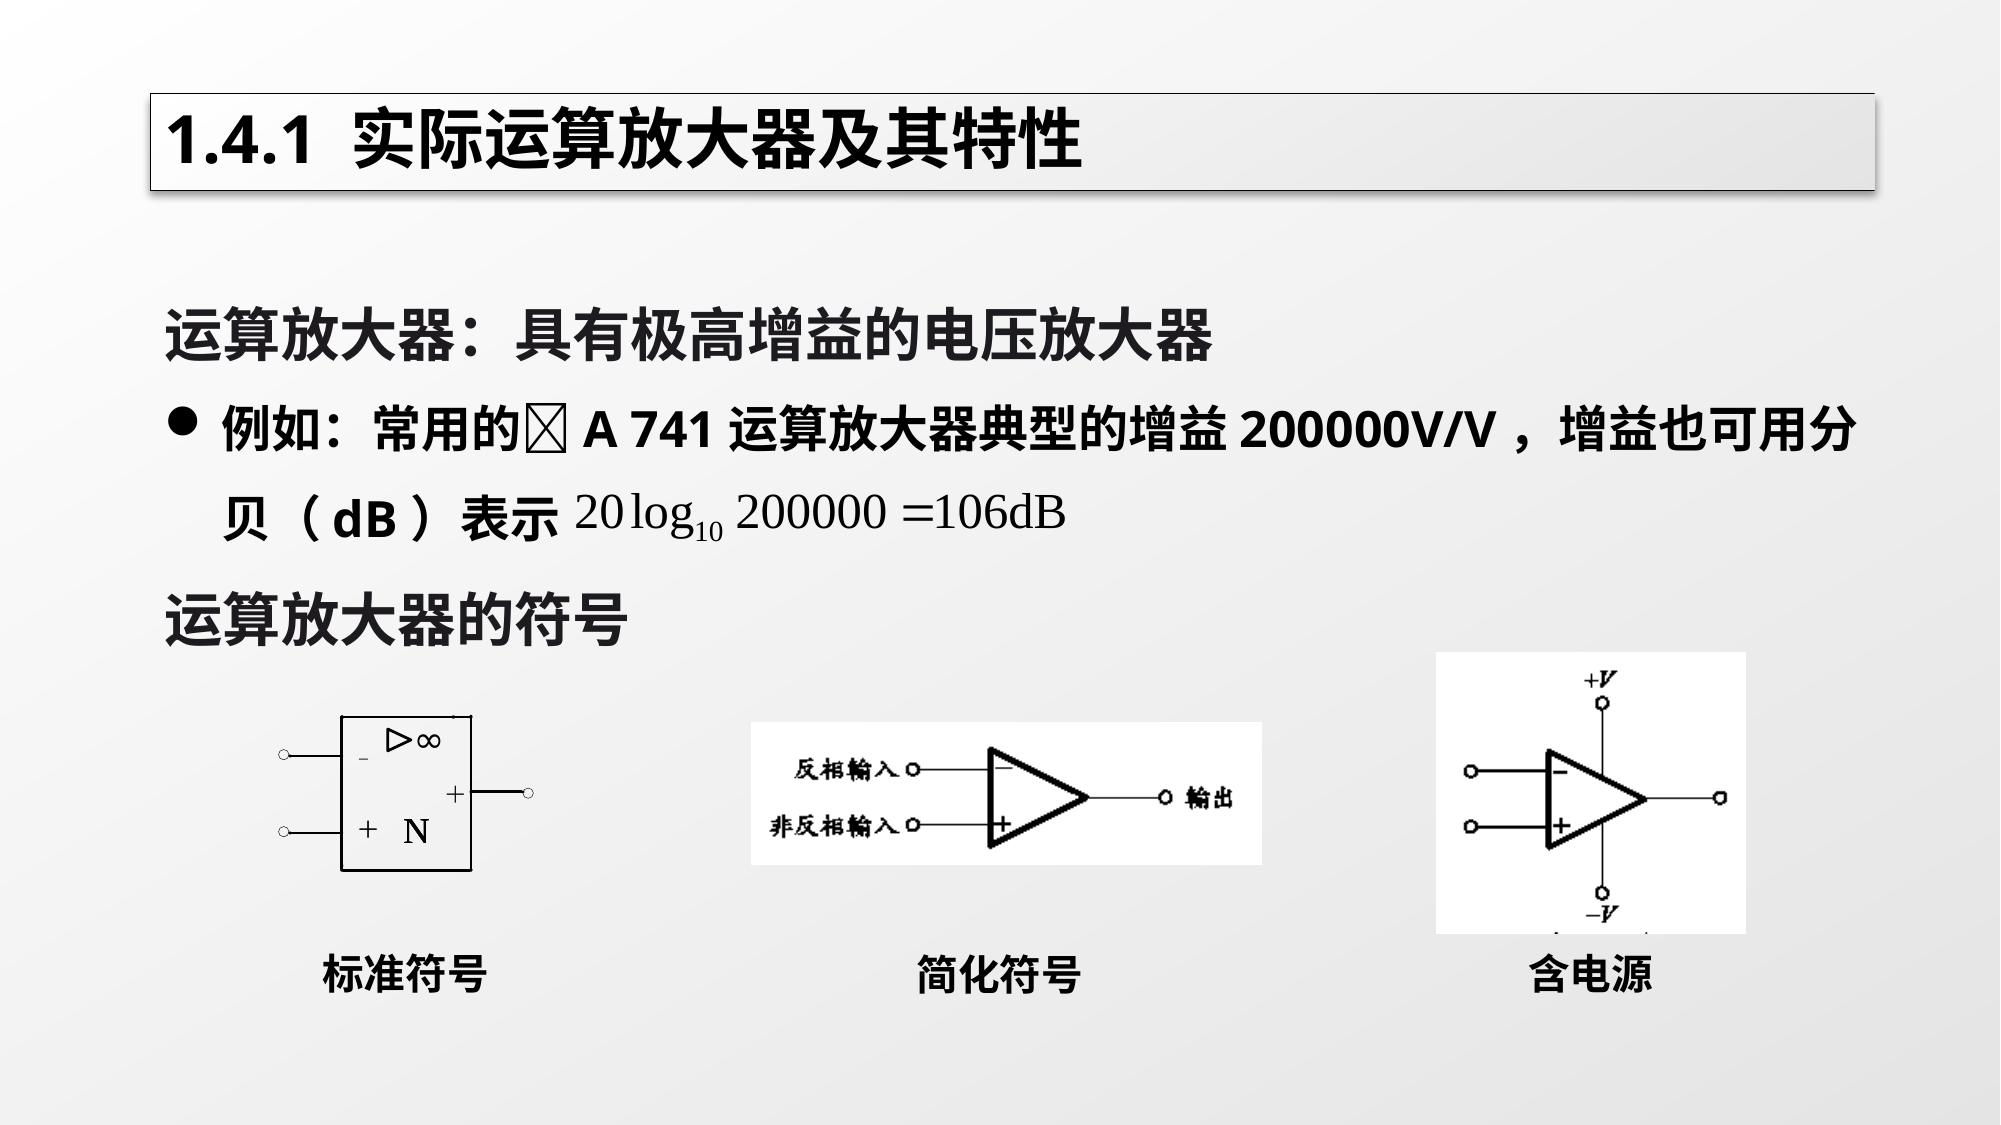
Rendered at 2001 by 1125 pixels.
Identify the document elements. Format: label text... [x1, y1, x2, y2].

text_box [275, 711, 536, 875]
list 运算放大器：具有极高增益的电压放大器 例如：常用的A 741运算放大器典型的增益200000V/V，增益也可用分贝（dB）表示 运算放大器的符号 [149, 255, 1875, 1078]
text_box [566, 477, 1074, 554]
picture [1436, 652, 1746, 934]
text_box 简化符号 [901, 941, 1099, 1006]
text_box 标准符号 [307, 940, 505, 1005]
text_box 含电源 [1513, 940, 1669, 1005]
title 1.4.1 实际运算放大器及其特性 [149, 93, 1875, 191]
picture [751, 722, 1262, 865]
